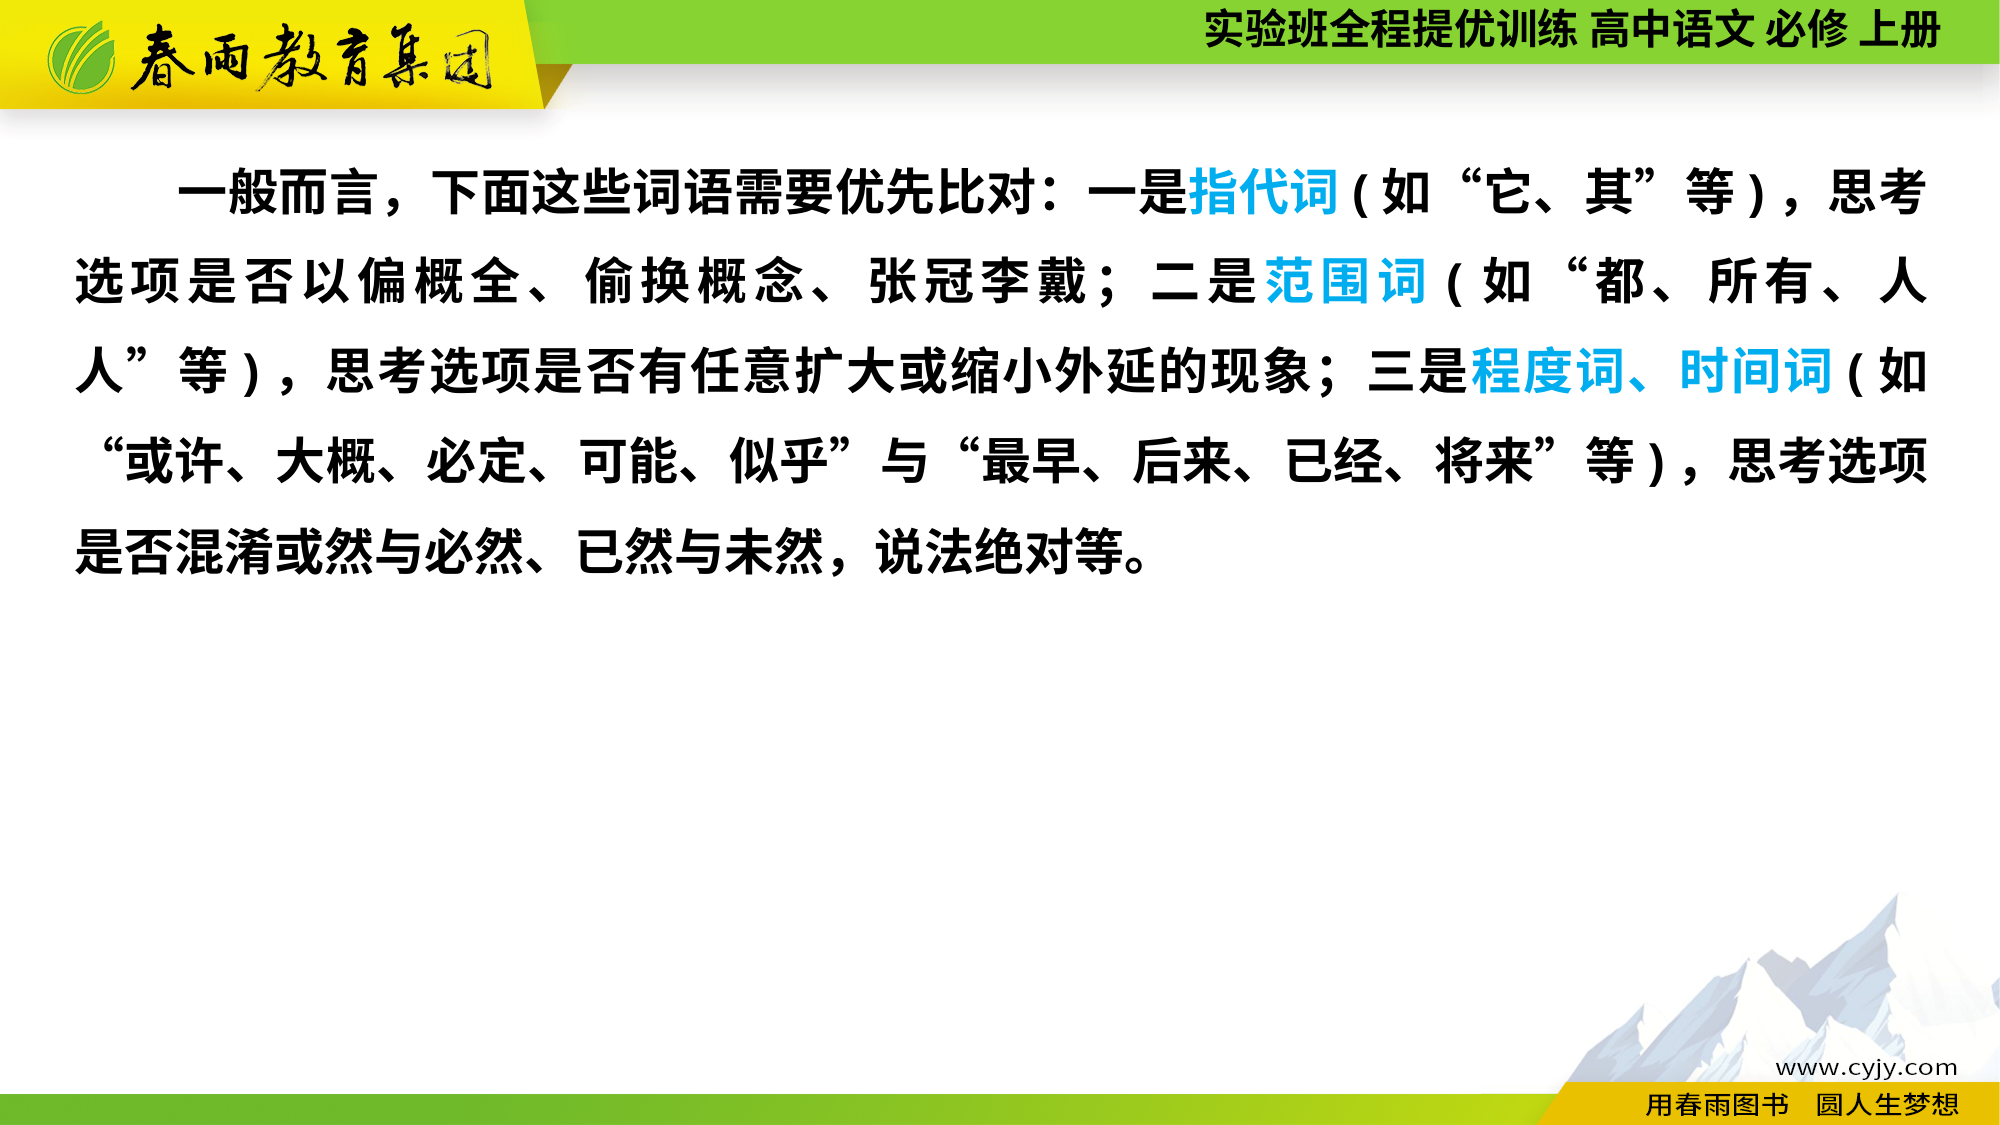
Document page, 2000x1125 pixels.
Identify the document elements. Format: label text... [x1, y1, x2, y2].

picture [0, 0, 2000, 1125]
list 一般而言，下面这些词语需要优先比对：一是指代词(如“它、其”等)，思考选项是否以偏概全、偷换概念、张冠李戴；二是范围词(如“都、所有、人人”等)，思考选项是否有任意扩大或缩小外延的现象；三是程度词、时间词(如“或许、大概、必定、可能、似乎”与“最早、后来、已经、将来”等)，思考选项是否混淆或然与必然、已然与未然，说法绝对等。 [59, 122, 1944, 592]
